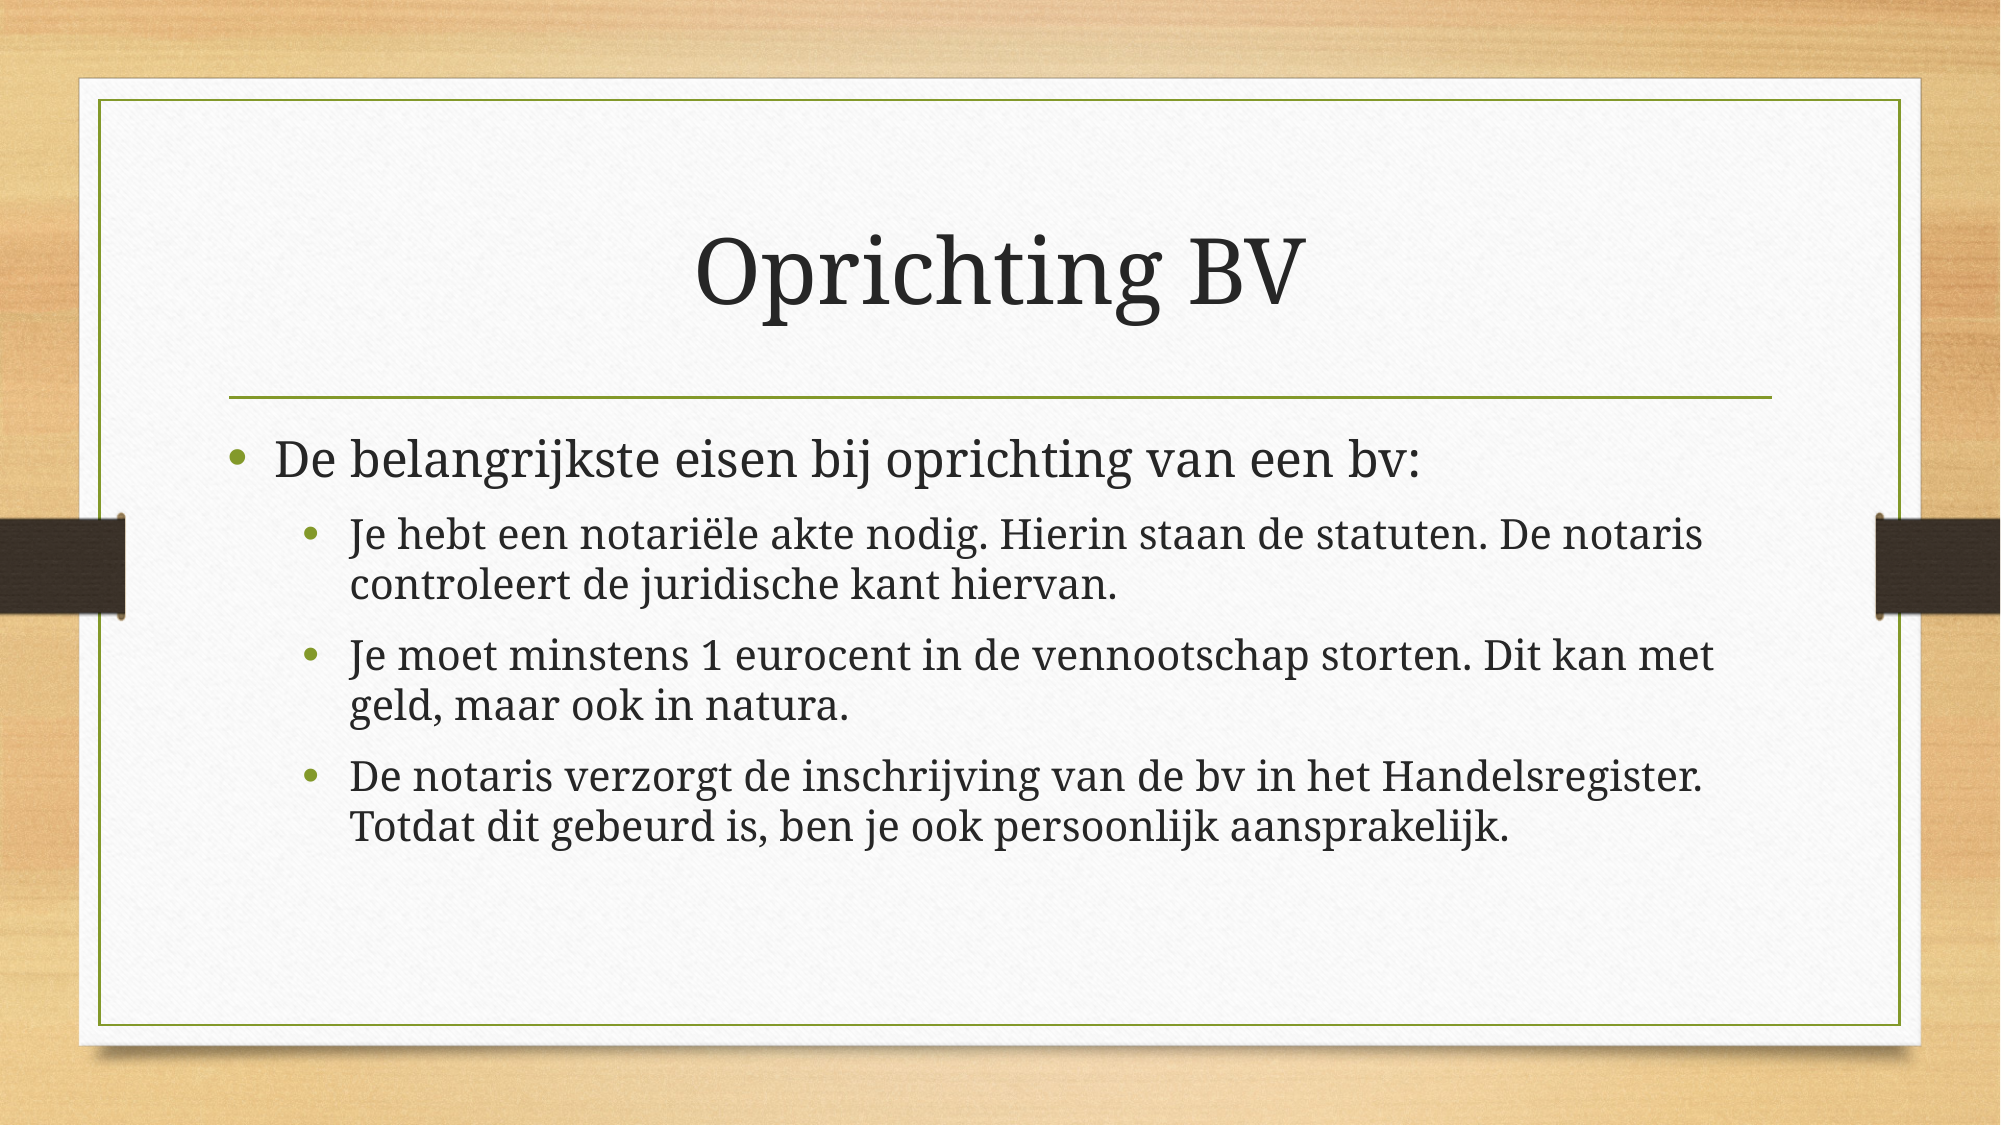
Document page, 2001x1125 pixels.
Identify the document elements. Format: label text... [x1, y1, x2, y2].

list De belangrijkste eisen bij oprichting van een bv: Je hebt een notariële akte nodig. Hierin staan de statuten. De notaris controleert de juridische kant hiervan. Je moet minstens 1 eurocent in de vennootschap storten. Dit kan met geld, maar ook in natura. De notaris verzorgt de inschrijving van de bv in het Handelsregister. Totdat dit gebeurd is, ben je ook persoonlijk aansprakelijk. [212, 419, 1788, 964]
title Oprichting BV [212, 161, 1788, 375]
picture [0, 0, 2001, 1125]
